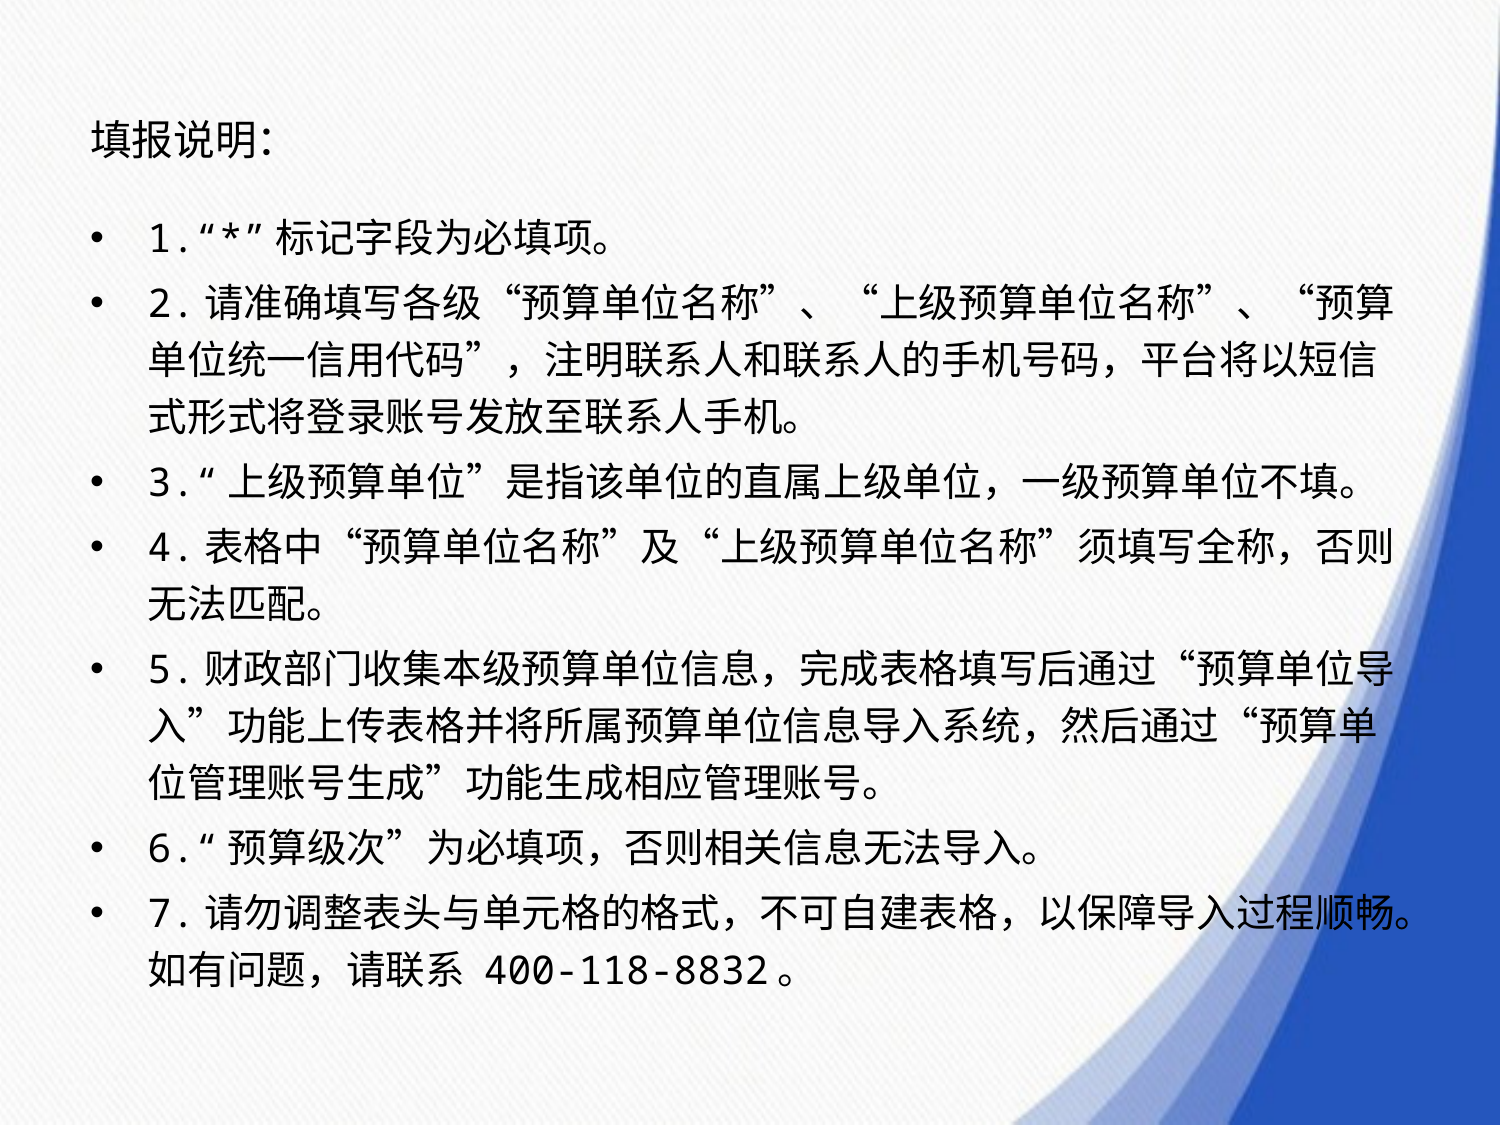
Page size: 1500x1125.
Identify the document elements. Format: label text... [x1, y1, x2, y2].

list 1.“*”标记字段为必填项。 2.请准确填写各级“预算单位名称”、“上级预算单位名称”、“预算单位统一信用代码”，注明联系人和联系人的手机号码，平台将以短信式形式将登录账号发放至联系人手机。 3.“上级预算单位”是指该单位的直属上级单位，一级预算单位不填。 4.表格中“预算单位名称”及“上级预算单位名称”须填写全称，否则无法匹配。 5.财政部门收集本级预算单位信息，完成表格填写后通过“预算单位导入”功能上传表格并将所属预算单位信息导入系统，然后通过“预算单位管理账号生成”功能生成相应管理账号。 6.“预算级次”为必填项，否则相关信息无法导入。 7.请勿调整表头与单元格的格式，不可自建表格，以保障导入过程顺畅。如有问题，请联系 400-118-8832。 [75, 196, 1425, 1005]
picture [0, 0, 1500, 1125]
title 填报说明： [75, 45, 1425, 196]
